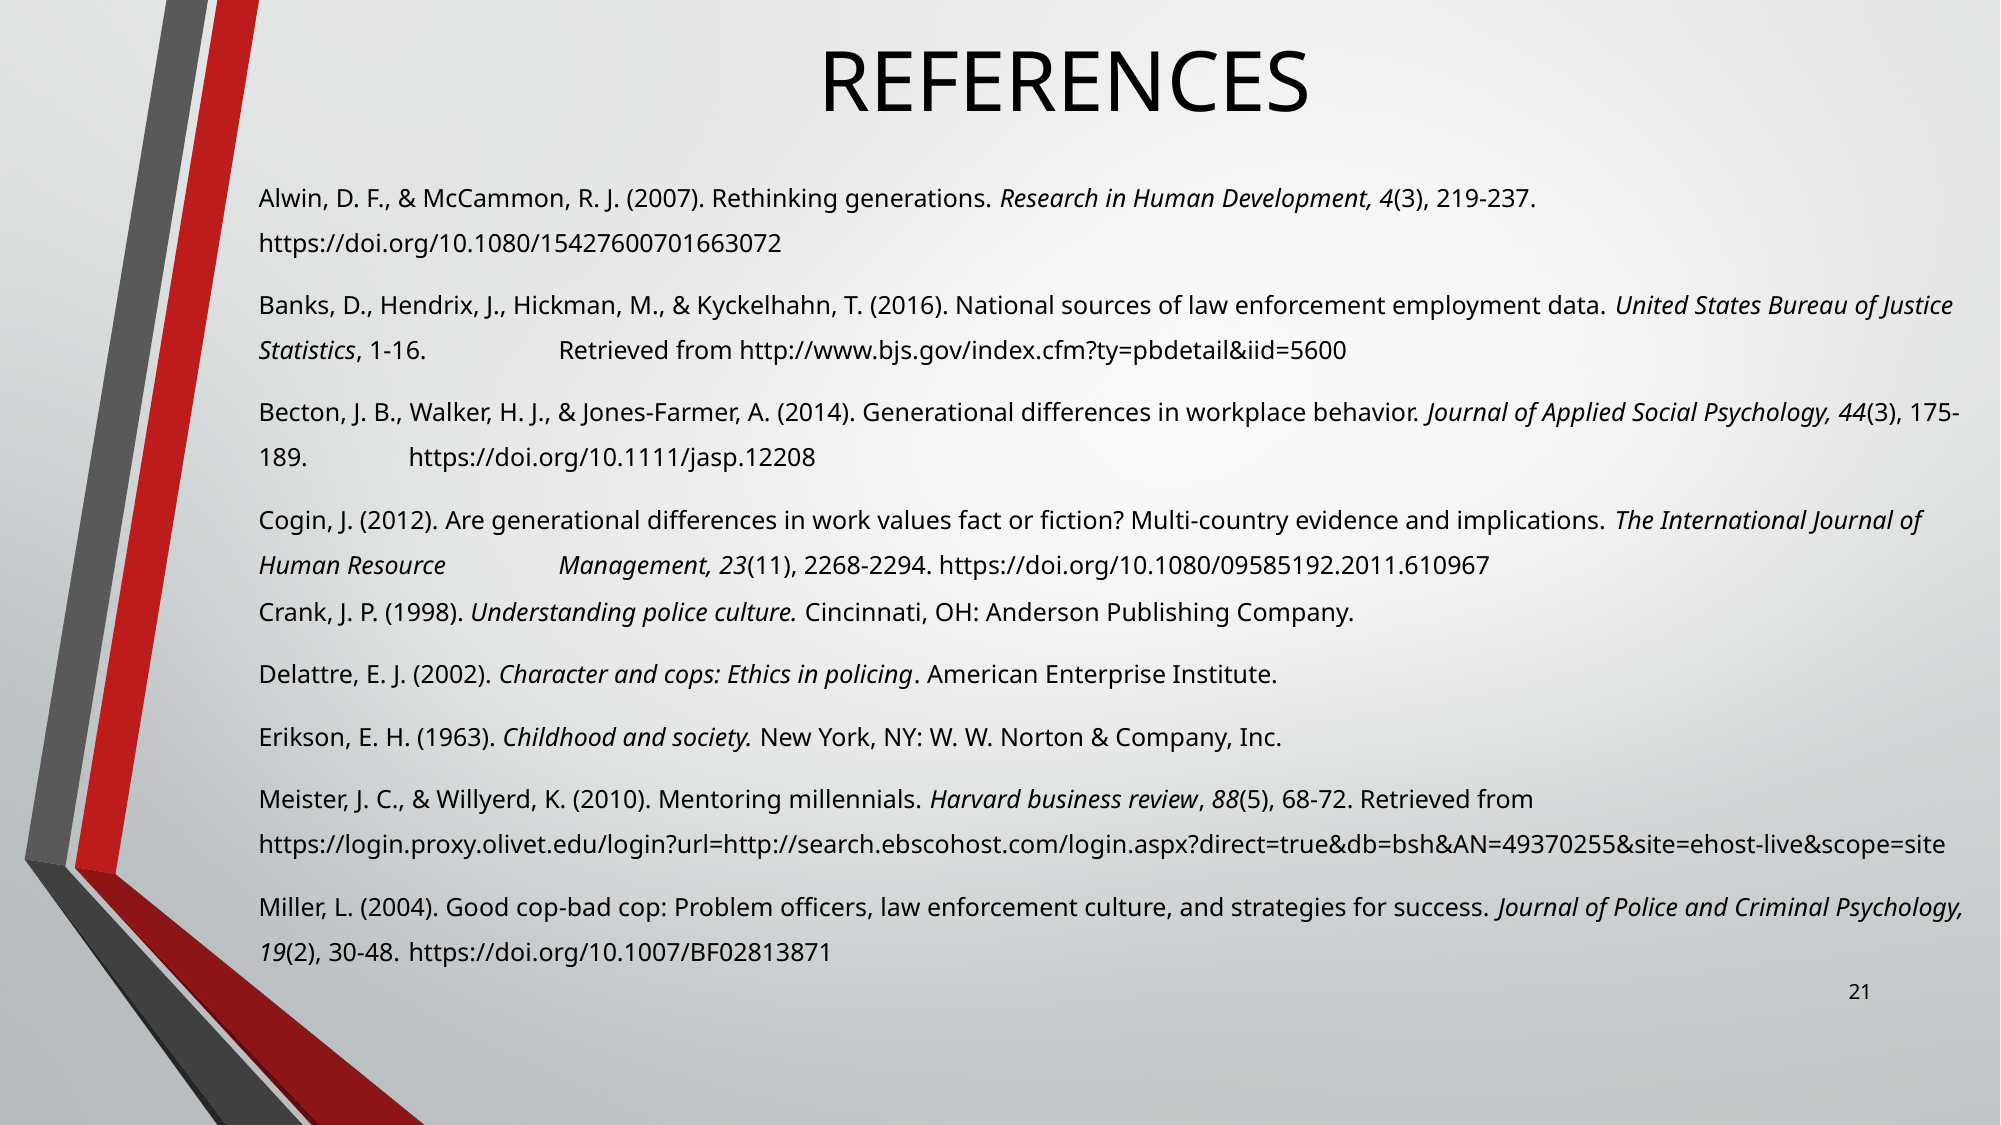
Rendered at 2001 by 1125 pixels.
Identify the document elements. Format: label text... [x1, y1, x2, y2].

slide_number 21 [1796, 962, 1887, 1023]
list Alwin, D. F., & McCammon, R. J. (2007). Rethinking generations. Research in Human Development, 4(3), 219-237. https://doi.org/10.1080/15427600701663072 Banks, D., Hendrix, J., Hickman, M., & Kyckelhahn, T. (2016). National sources of law enforcement employment data. United States Bureau of Justice Statistics, 1-16. Retrieved from http://www.bjs.gov/index.cfm?ty=pbdetail&iid=5600 Becton, J. B., Walker, H. J., & Jones-Farmer, A. (2014). Generational differences in workplace behavior. Journal of Applied Social Psychology, 44(3), 175-189. https://doi.org/10.1111/jasp.12208 Cogin, J. (2012). Are generational differences in work values fact or fiction? Multi-country evidence and implications. The International Journal of Human Resource Management, 23(11), 2268-2294. https://doi.org/10.1080/09585192.2011.610967 Crank, J. P. (1998). Understanding police culture. Cincinnati, OH: Anderson Publishing Company. Delattre, E. J. (2002). Character and cops: Ethics in policing. American Enterprise Institute. Erikson, E. H. (1963). Childhood and society. New York, NY: W. W. Norton & Company, Inc. Meister, J. C., & Willyerd, K. (2010). Mentoring millennials. Harvard business review, 88(5), 68-72. Retrieved from https://login.proxy.olivet.edu/login?url=http://search.ebscohost.com/login.aspx?direct=true&db=bsh&AN=49370255&site=ehost-live&scope=site Miller, L. (2004). Good cop-bad cop: Problem officers, law enforcement culture, and strategies for success. Journal of Police and Criminal Psychology, 19(2), 30-48. https://doi.org/10.1007/BF02813871 [243, 120, 1987, 1013]
title REFERENCES [243, 0, 1887, 120]
